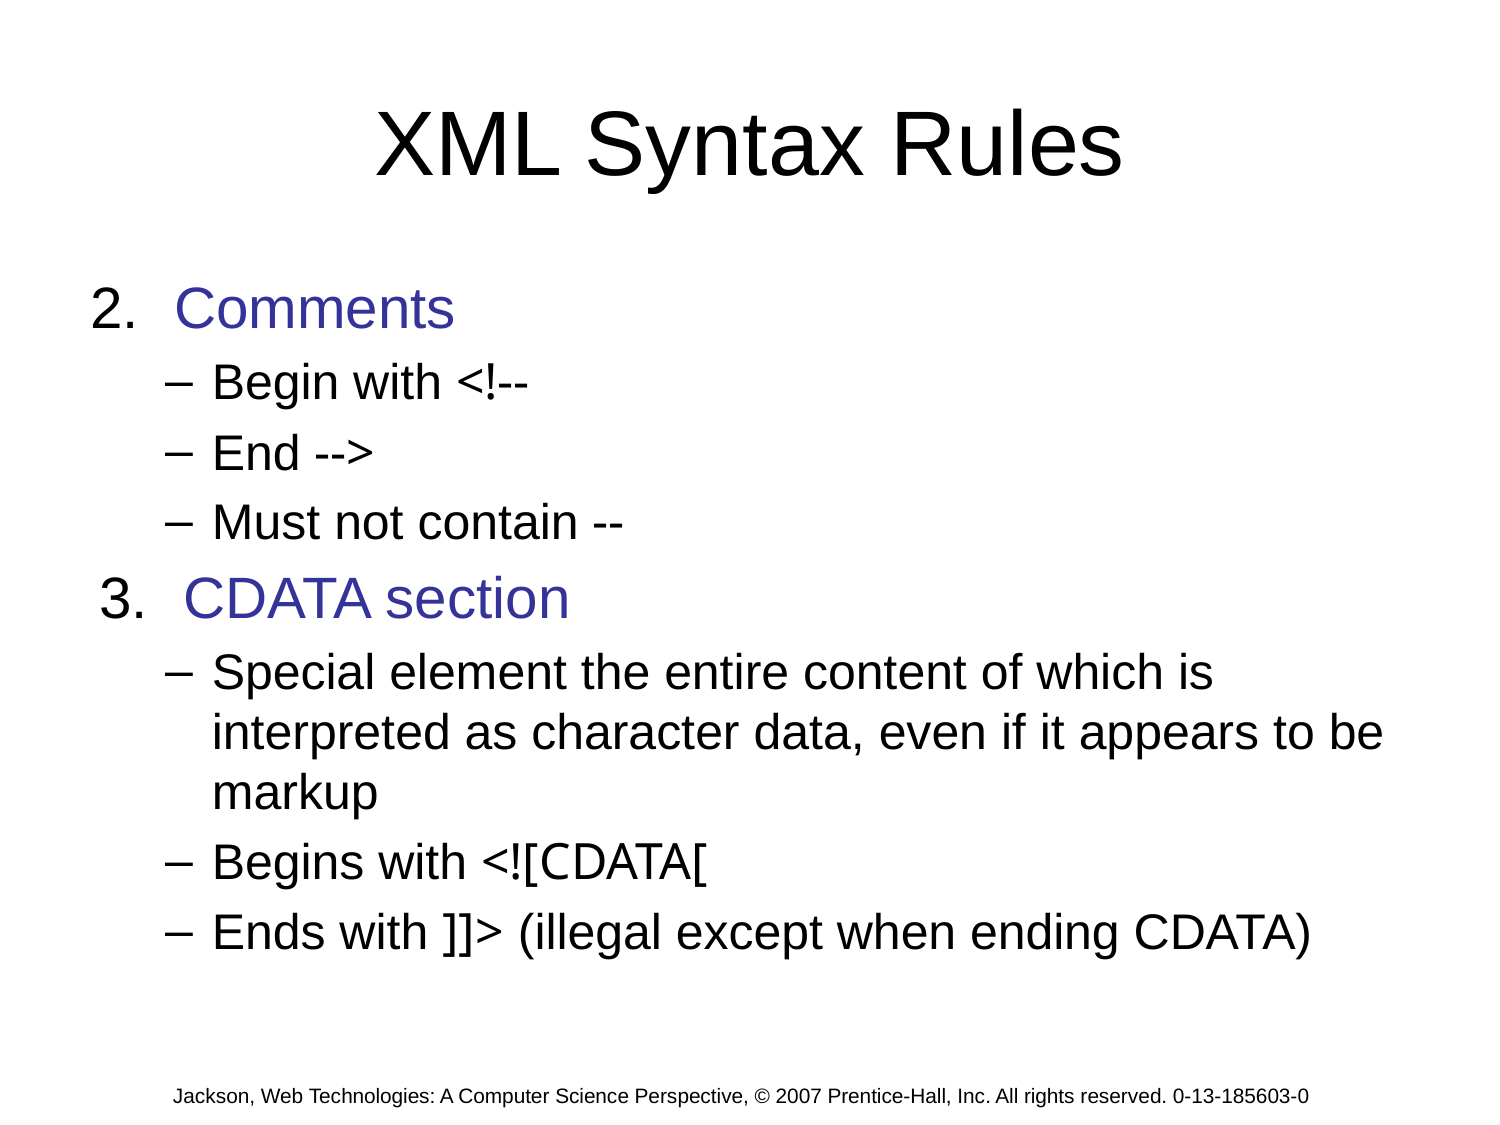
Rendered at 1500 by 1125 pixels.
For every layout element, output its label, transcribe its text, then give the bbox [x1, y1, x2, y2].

list Comments Begin with <!-- End --> Must not contain -- CDATA section Special element the entire content of which is interpreted as character data, even if it appears to be markup Begins with <![CDATA[ Ends with ]]> (illegal except when ending CDATA) [75, 262, 1425, 1005]
footer Jackson, Web Technologies: A Computer Science Perspective, © 2007 Prentice-Hall, Inc. All rights reserved. 0-13-185603-0 [75, 1074, 1413, 1103]
title XML Syntax Rules [75, 45, 1425, 233]
